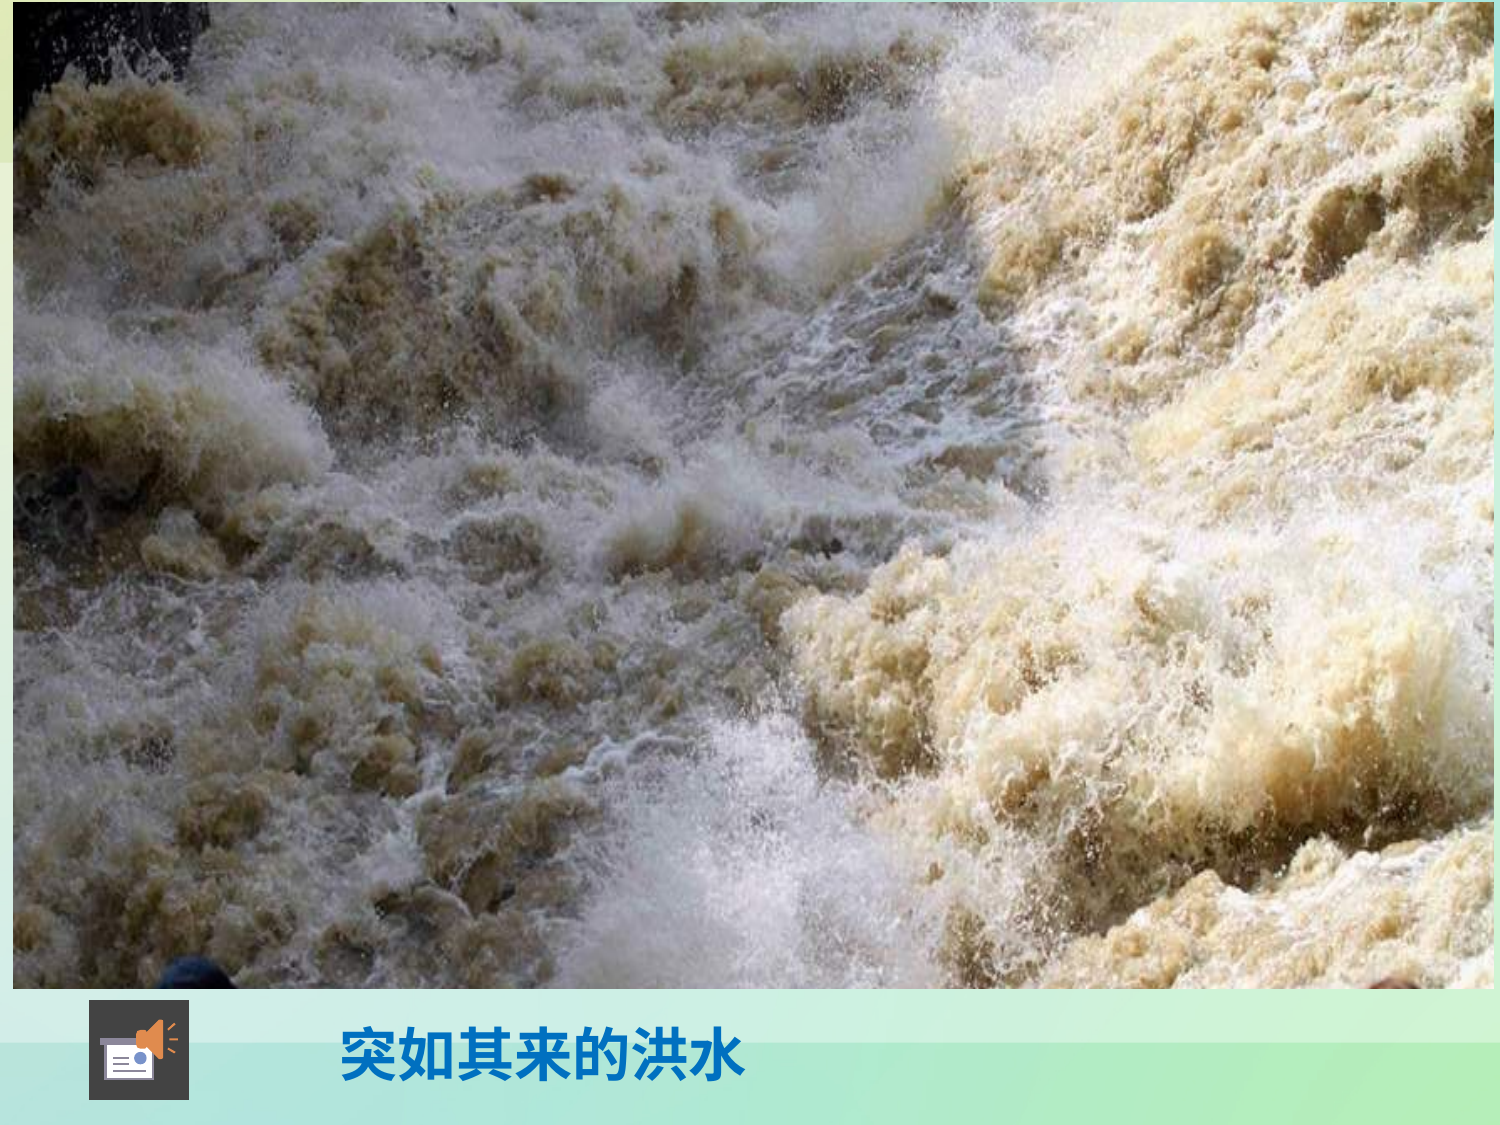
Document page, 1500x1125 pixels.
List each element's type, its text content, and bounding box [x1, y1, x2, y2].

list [0, 0, 1495, 989]
text_box 突如其来的洪水 [324, 1011, 832, 1096]
picture [1495, 0, 1500, 162]
picture [0, 999, 1500, 1125]
